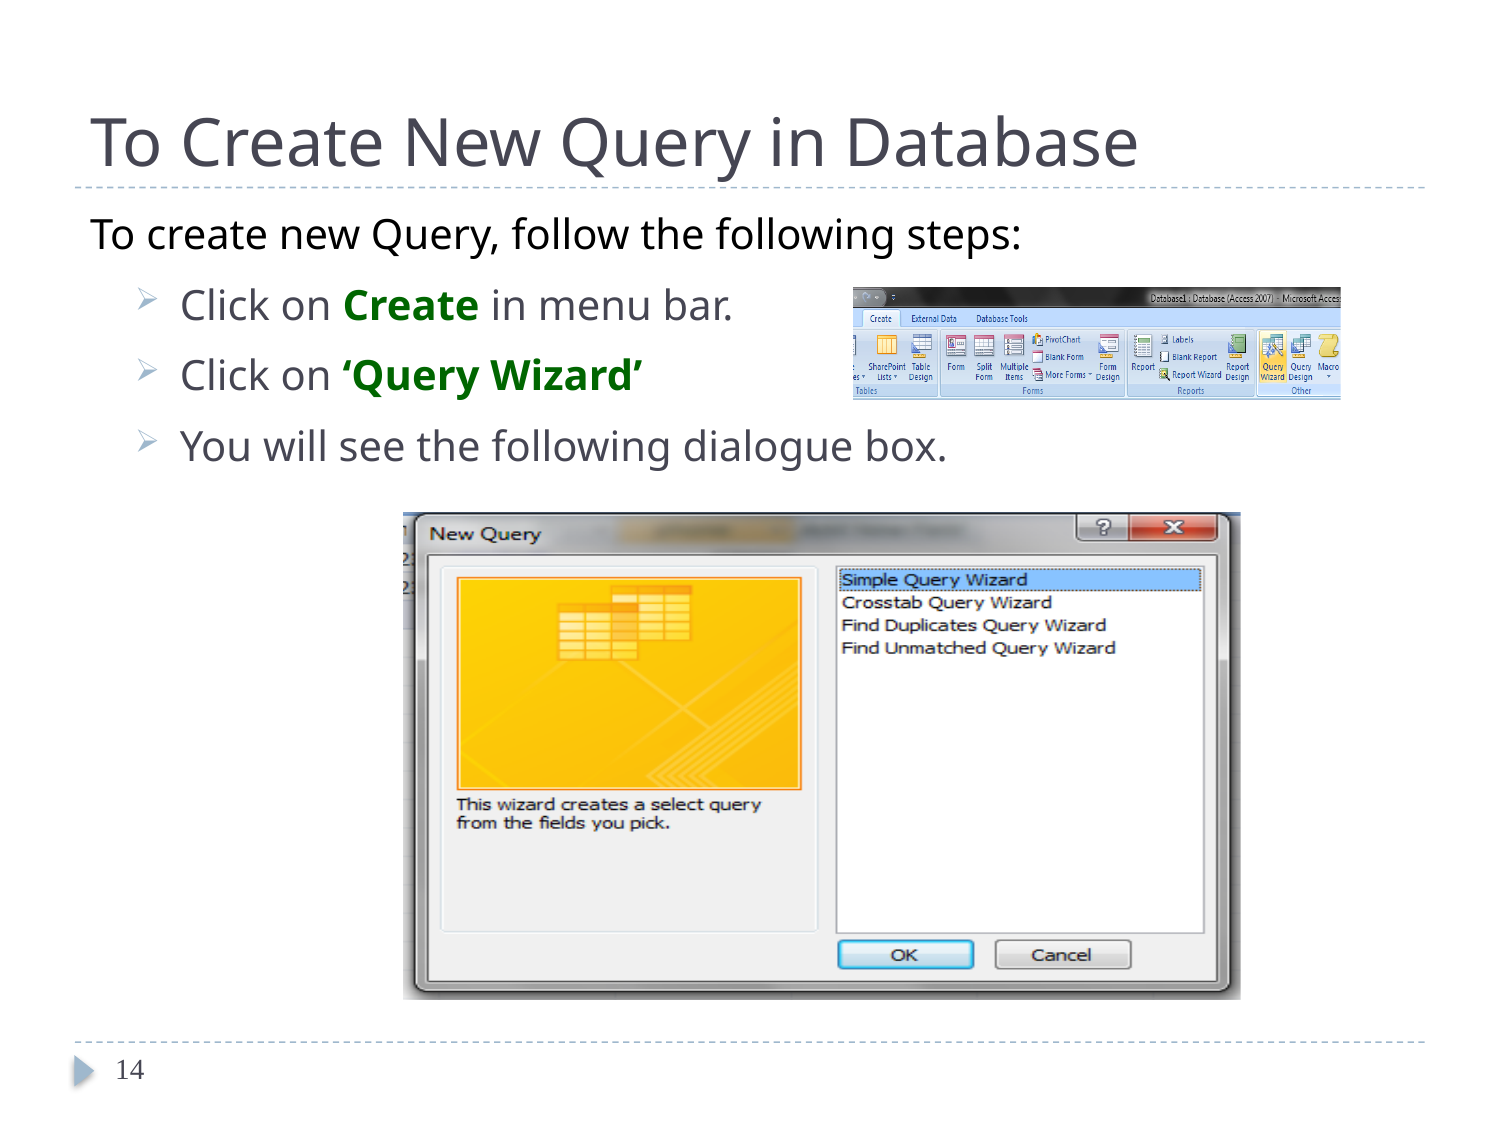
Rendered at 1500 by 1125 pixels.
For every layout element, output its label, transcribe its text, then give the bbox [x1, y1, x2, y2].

picture [852, 286, 1341, 400]
slide_number 14 [100, 1042, 426, 1103]
title To Create New Query in Database [74, 24, 1426, 188]
list To create new Query, follow the following steps: Click on Create in menu bar. Click on ‘Query Wizard’ You will see the following dialogue box. [74, 199, 1426, 1011]
picture [402, 511, 1241, 1000]
